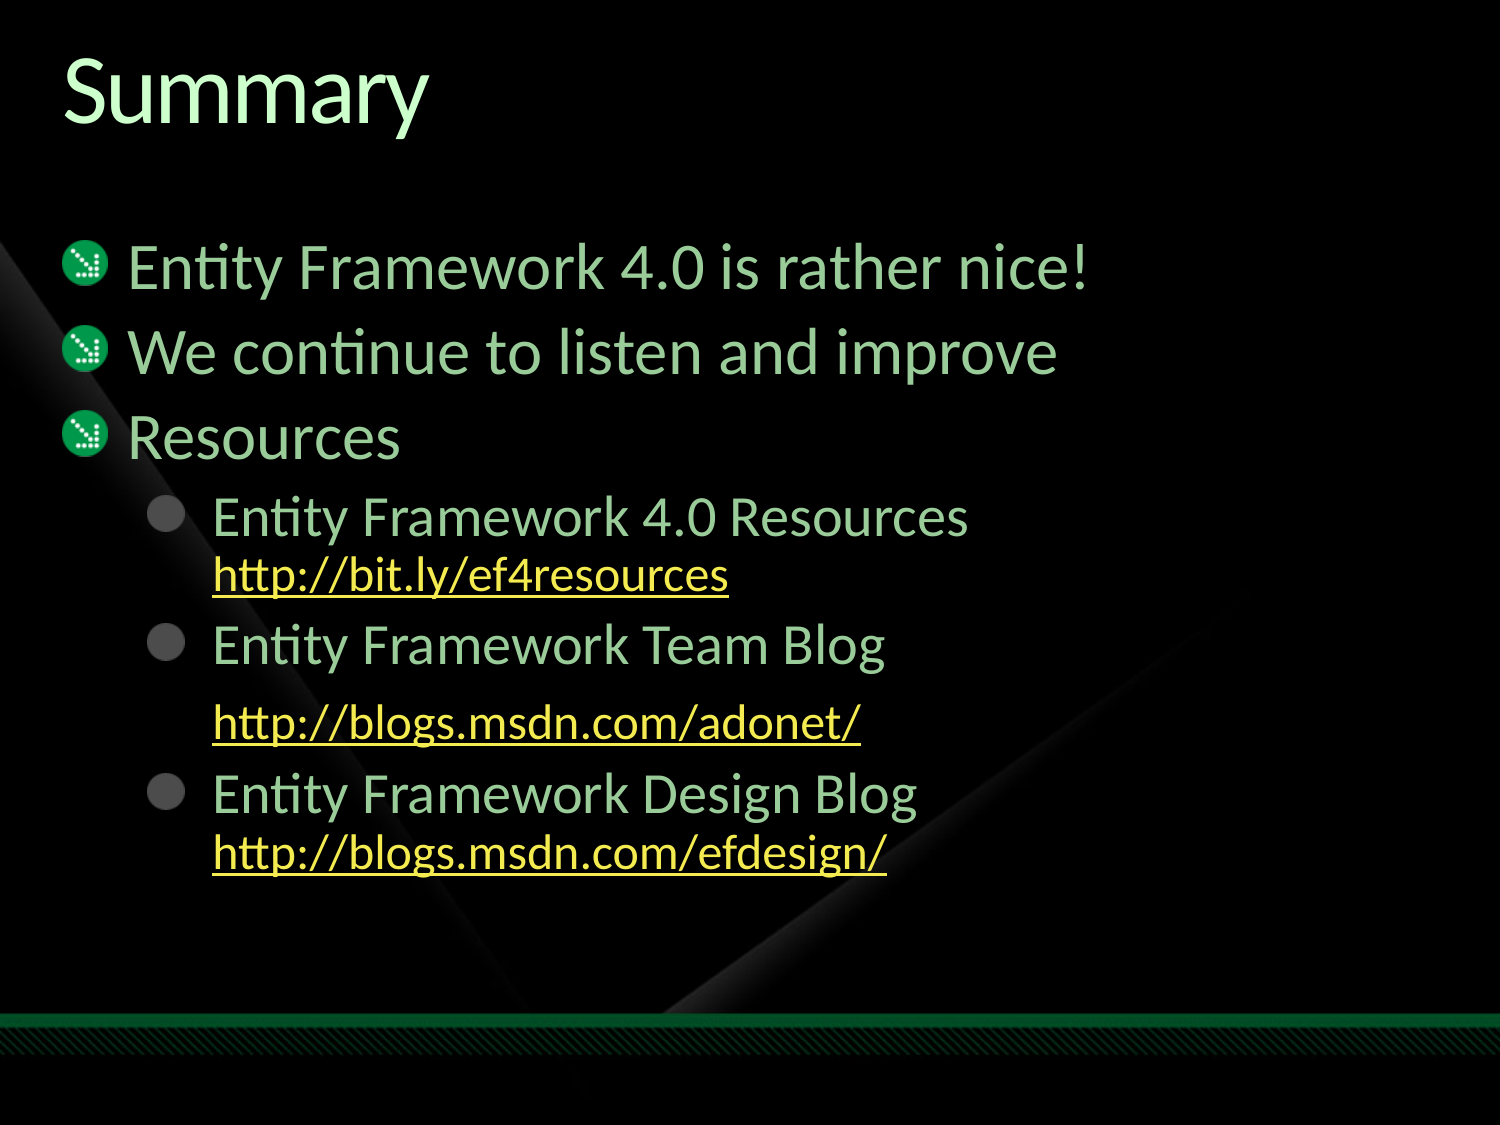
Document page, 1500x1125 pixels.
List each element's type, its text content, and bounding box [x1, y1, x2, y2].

title Summary [62, 37, 1438, 147]
picture [0, 0, 1500, 1125]
list Entity Framework 4.0 is rather nice! We continue to listen and improve Resources Entity Framework 4.0 Resources http://bit.ly/ef4resources Entity Framework Team Blog http://blogs.msdn.com/adonet/ Entity Framework Design Blog http://blogs.msdn.com/efdesign/ [62, 231, 1438, 595]
